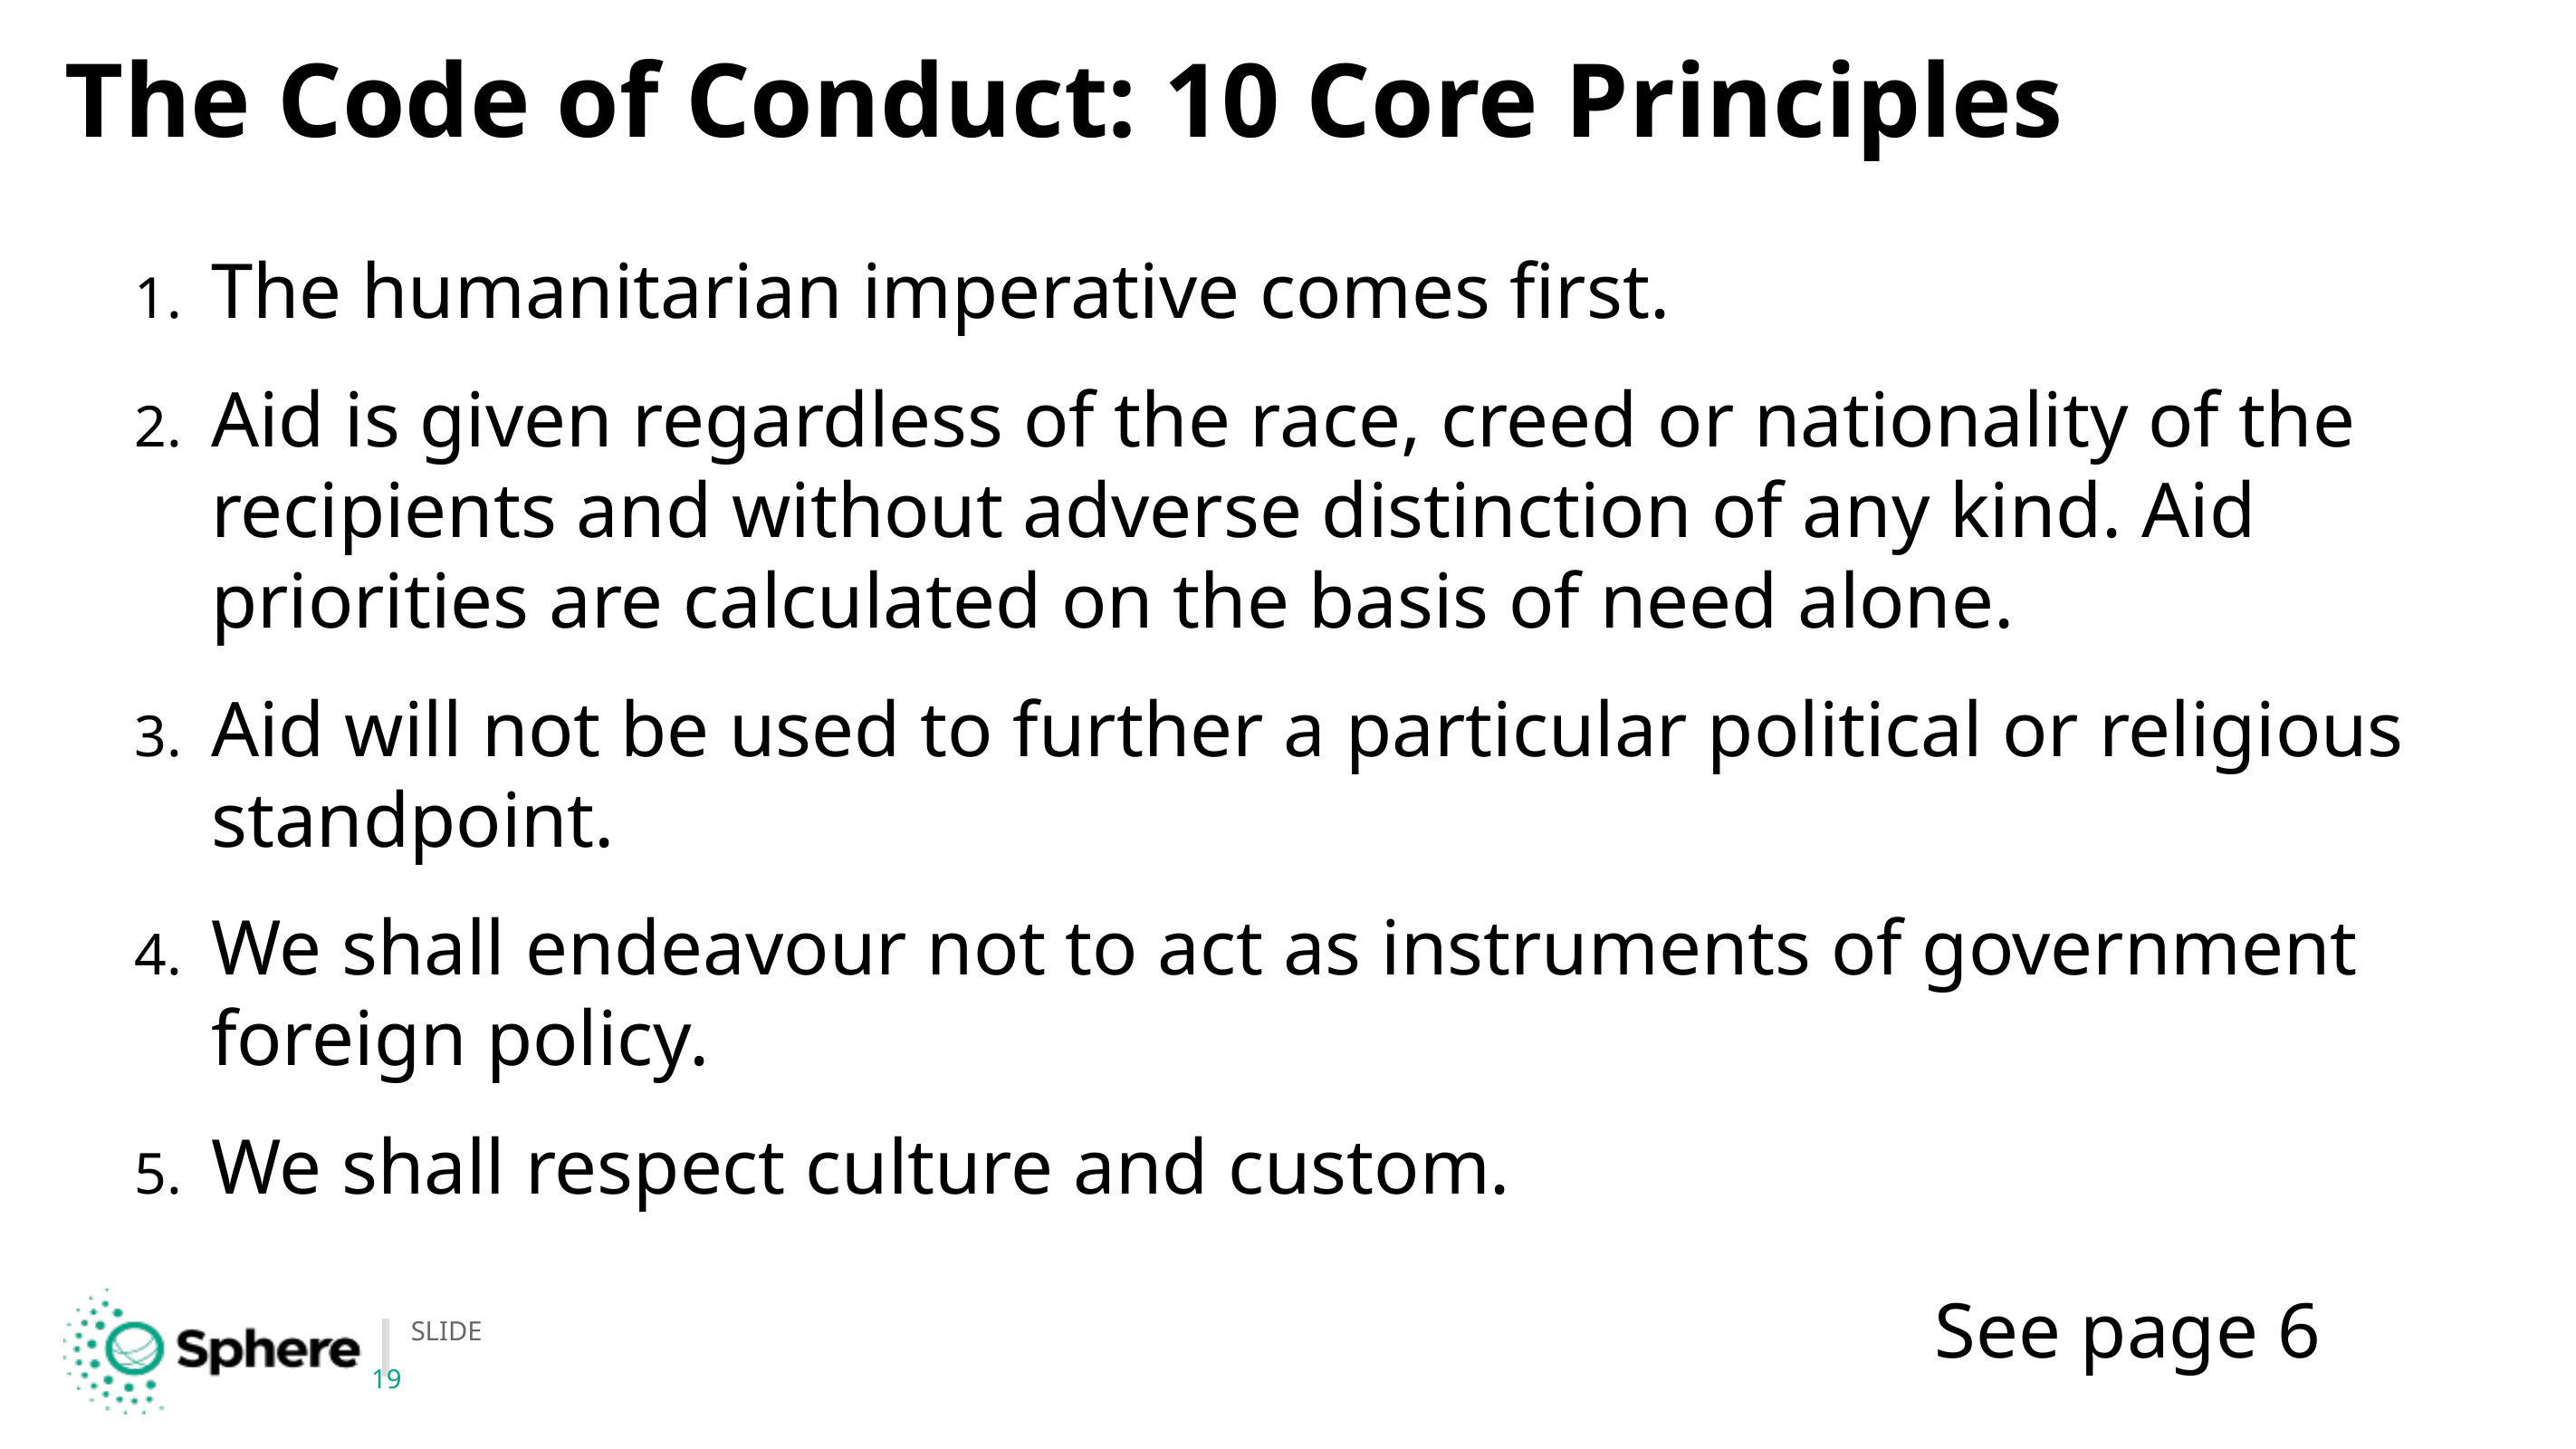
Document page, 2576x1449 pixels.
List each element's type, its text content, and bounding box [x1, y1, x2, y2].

picture [63, 1289, 362, 1416]
text_box See page 6 [1920, 1275, 2335, 1380]
title The Code of Conduct: 10 Core Principles [56, 26, 2220, 197]
text_box 19 [363, 1355, 509, 1406]
list The humanitarian imperative comes first. Aid is given regardless of the race, creed or nationality of the recipients and without adverse distinction of any kind. Aid priorities are calculated on the basis of need alone. Aid will not be used to further a particular political or religious standpoint. We shall endeavour not to act as instruments of government foreign policy. We shall respect culture and custom. [126, 235, 2515, 1382]
